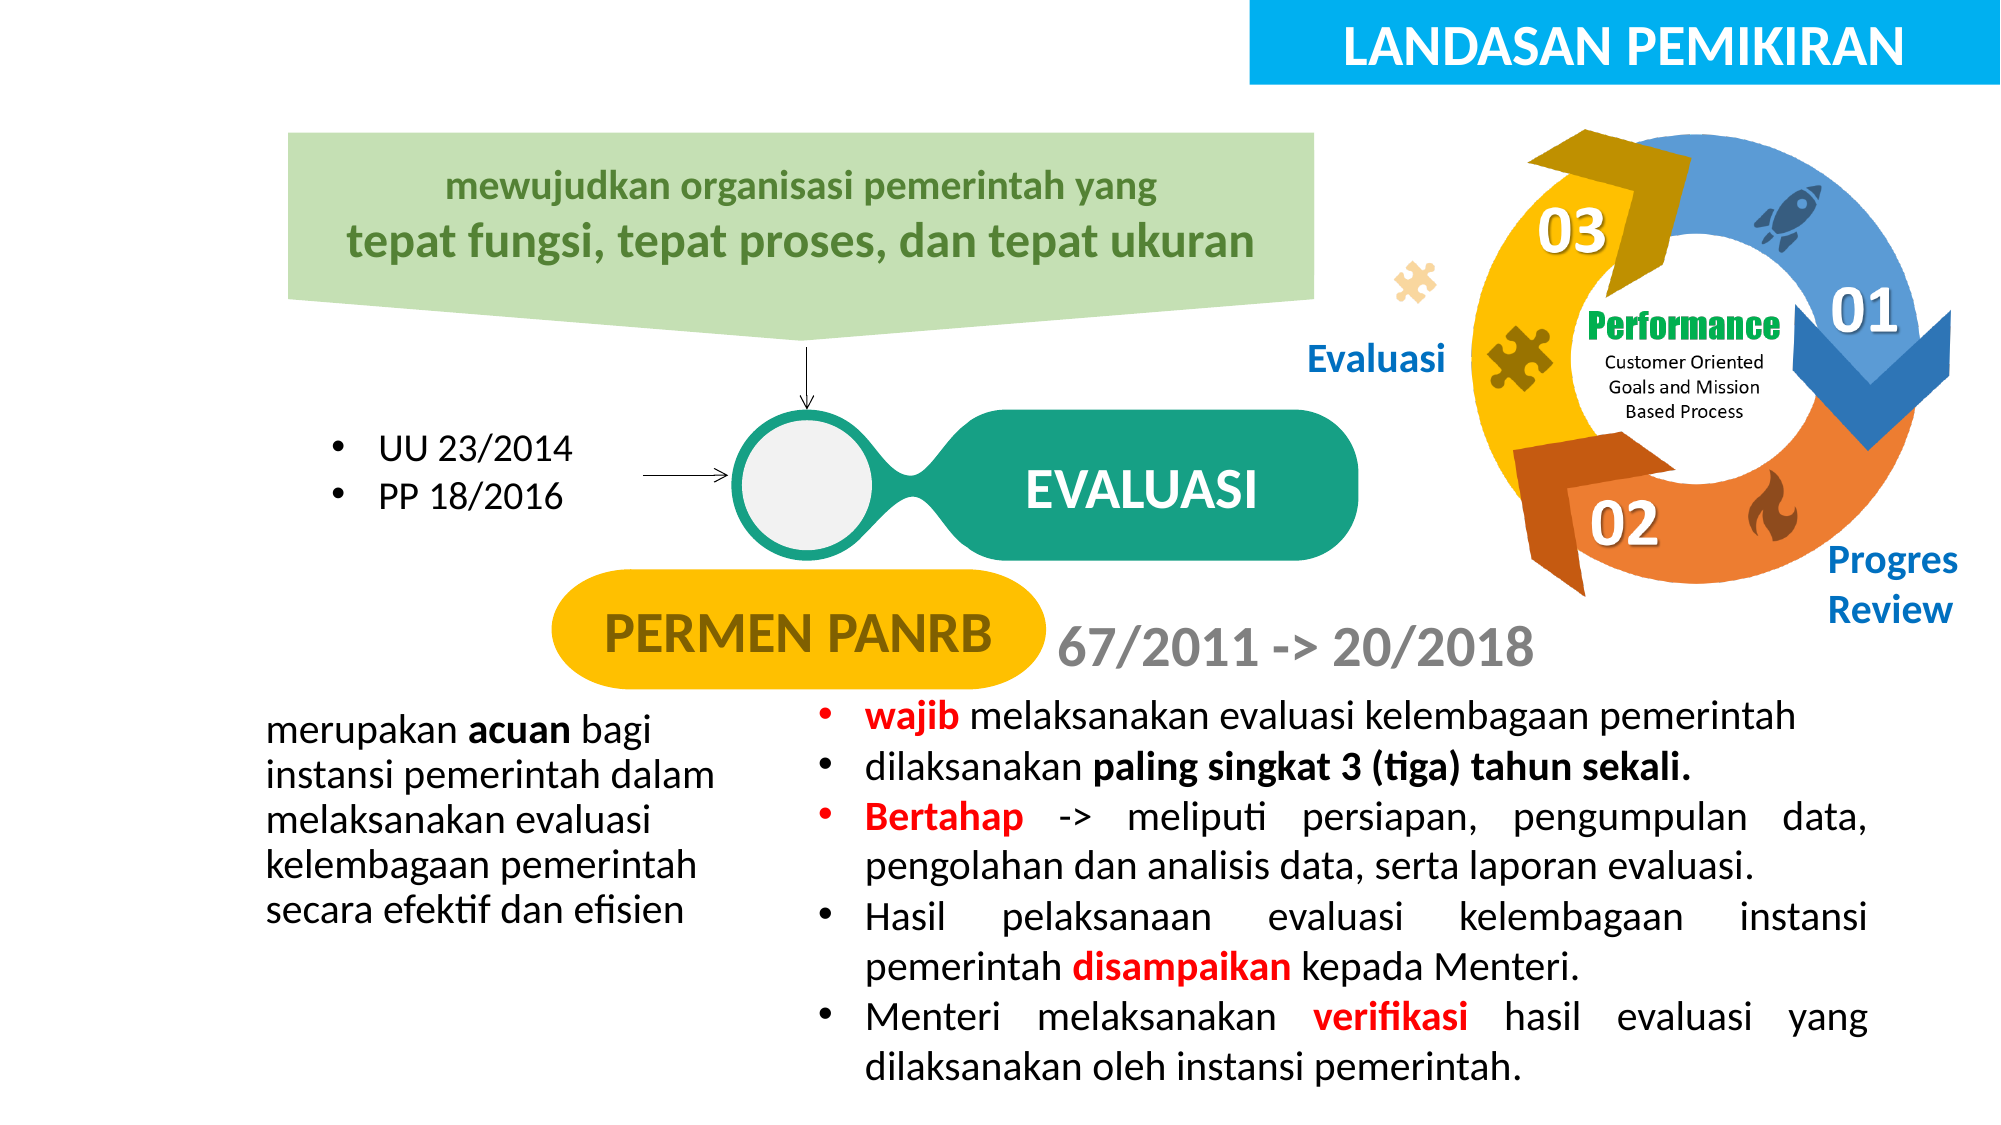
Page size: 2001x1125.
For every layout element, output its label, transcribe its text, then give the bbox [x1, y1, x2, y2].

text_box wajib melaksanakan evaluasi kelembagaan pemerintah dilaksanakan paling singkat 3 (tiga) tahun sekali. Bertahap -> meliputi persiapan, pengumpulan data, pengolahan dan analisis data, serta laporan evaluasi. Hasil pelaksanaan evaluasi kelembagaan instansi pemerintah disampaikan kepada Menteri. Menteri melaksanakan verifikasi hasil evaluasi yang dilaksanakan oleh instansi pemerintah. [803, 680, 1884, 1096]
text_box UU 23/2014 PP 18/2016 [316, 414, 589, 525]
text_box Progres Review [1812, 524, 1974, 640]
text_box merupakan acuan bagi instansi pemerintah dalam melaksanakan evaluasi kelembagaan pemerintah secara efektif dan efisien [250, 699, 732, 1038]
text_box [288, 132, 1315, 341]
text_box PERMEN PANRB [551, 569, 1036, 690]
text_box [731, 409, 1359, 561]
text_box Evaluasi [1292, 323, 1389, 389]
text_box LANDASAN PEMIKIRAN [1249, 0, 2000, 85]
picture [1389, 129, 1951, 598]
text_box 67/2011 -> 20/2018 [1032, 600, 1560, 686]
